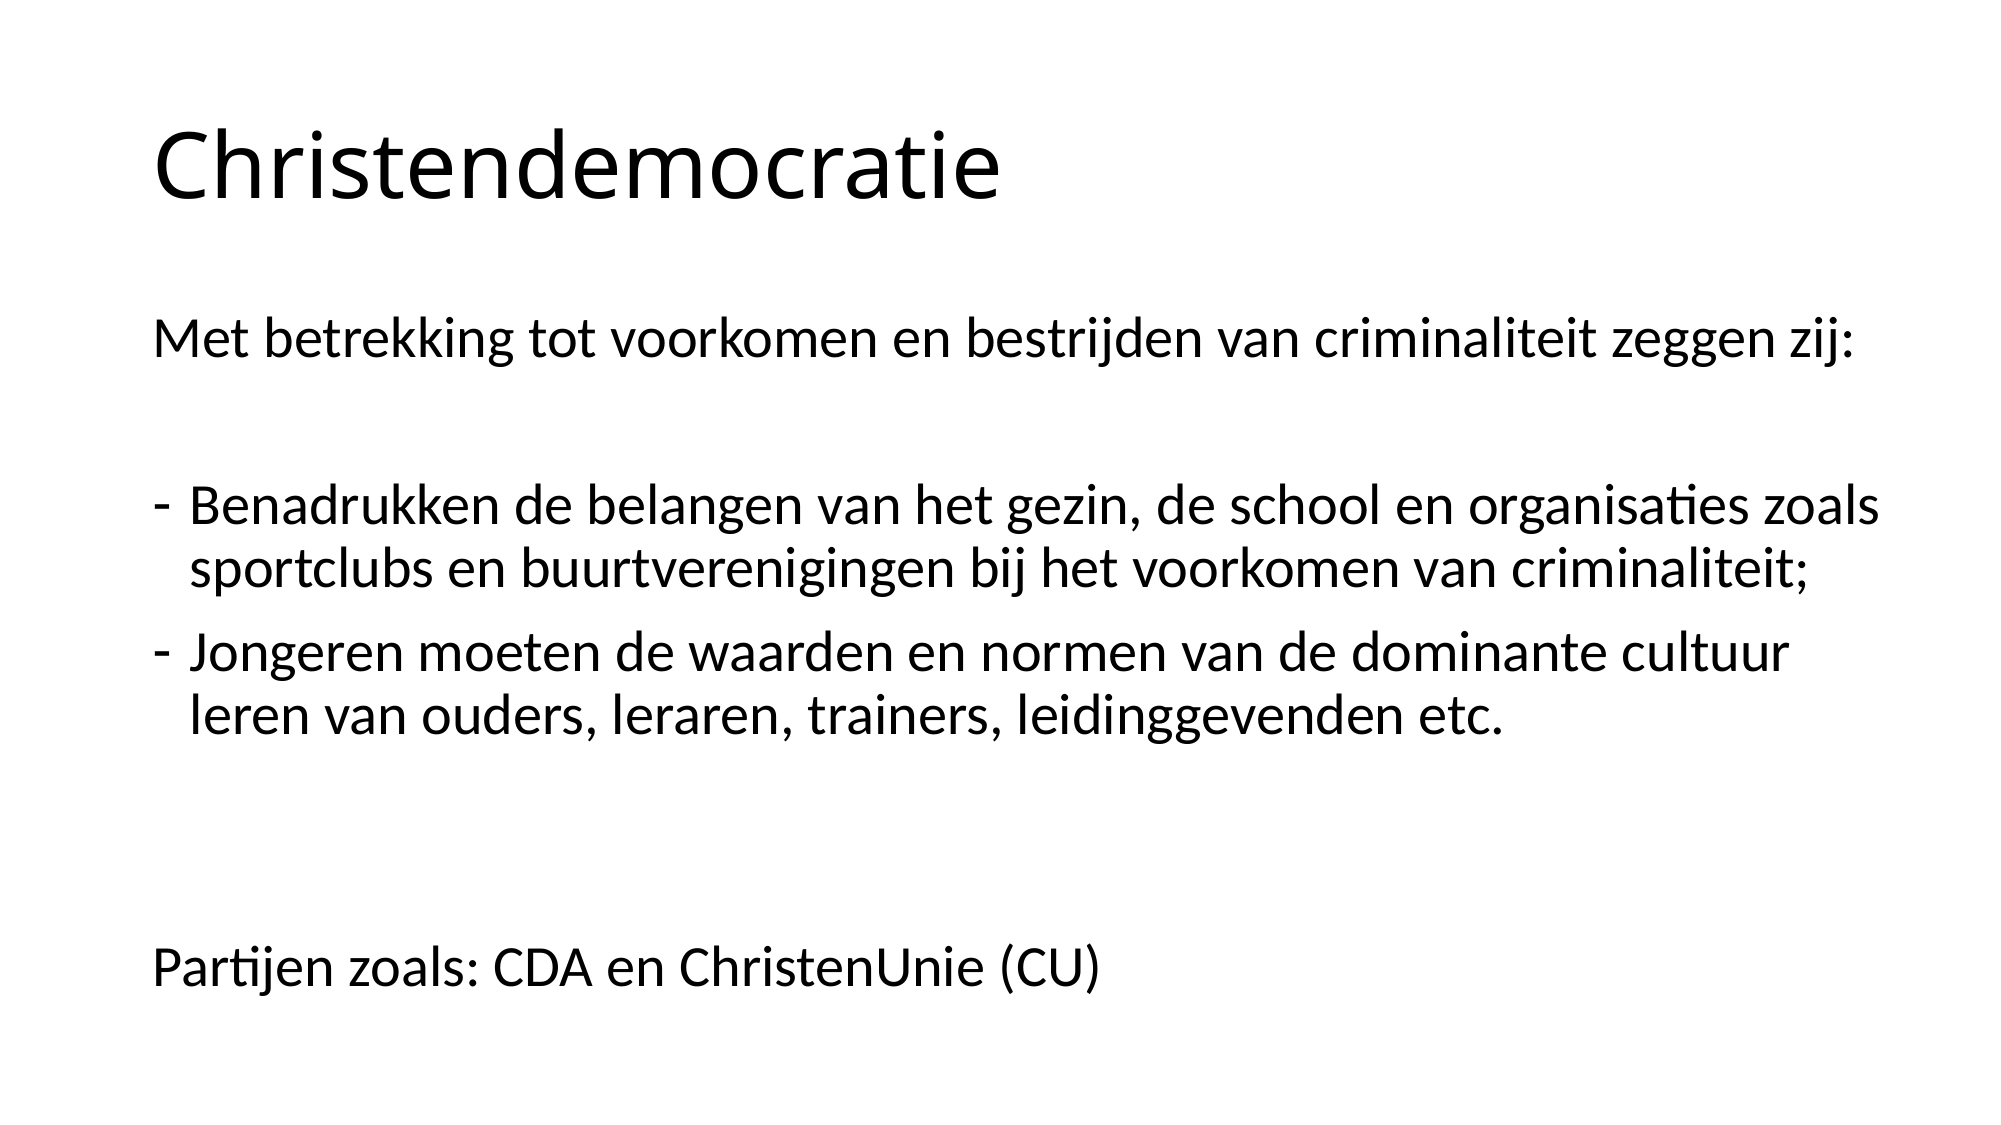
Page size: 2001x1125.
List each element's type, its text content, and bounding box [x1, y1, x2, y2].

list Met betrekking tot voorkomen en bestrijden van criminaliteit zeggen zij: Benadrukken de belangen van het gezin, de school en organisaties zoals sportclubs en buurtverenigingen bij het voorkomen van criminaliteit; Jongeren moeten de waarden en normen van de dominante cultuur leren van ouders, leraren, trainers, leidinggevenden etc. Partijen zoals: CDA en ChristenUnie (CU) [137, 299, 1921, 1014]
title Christendemocratie [137, 59, 1863, 278]
